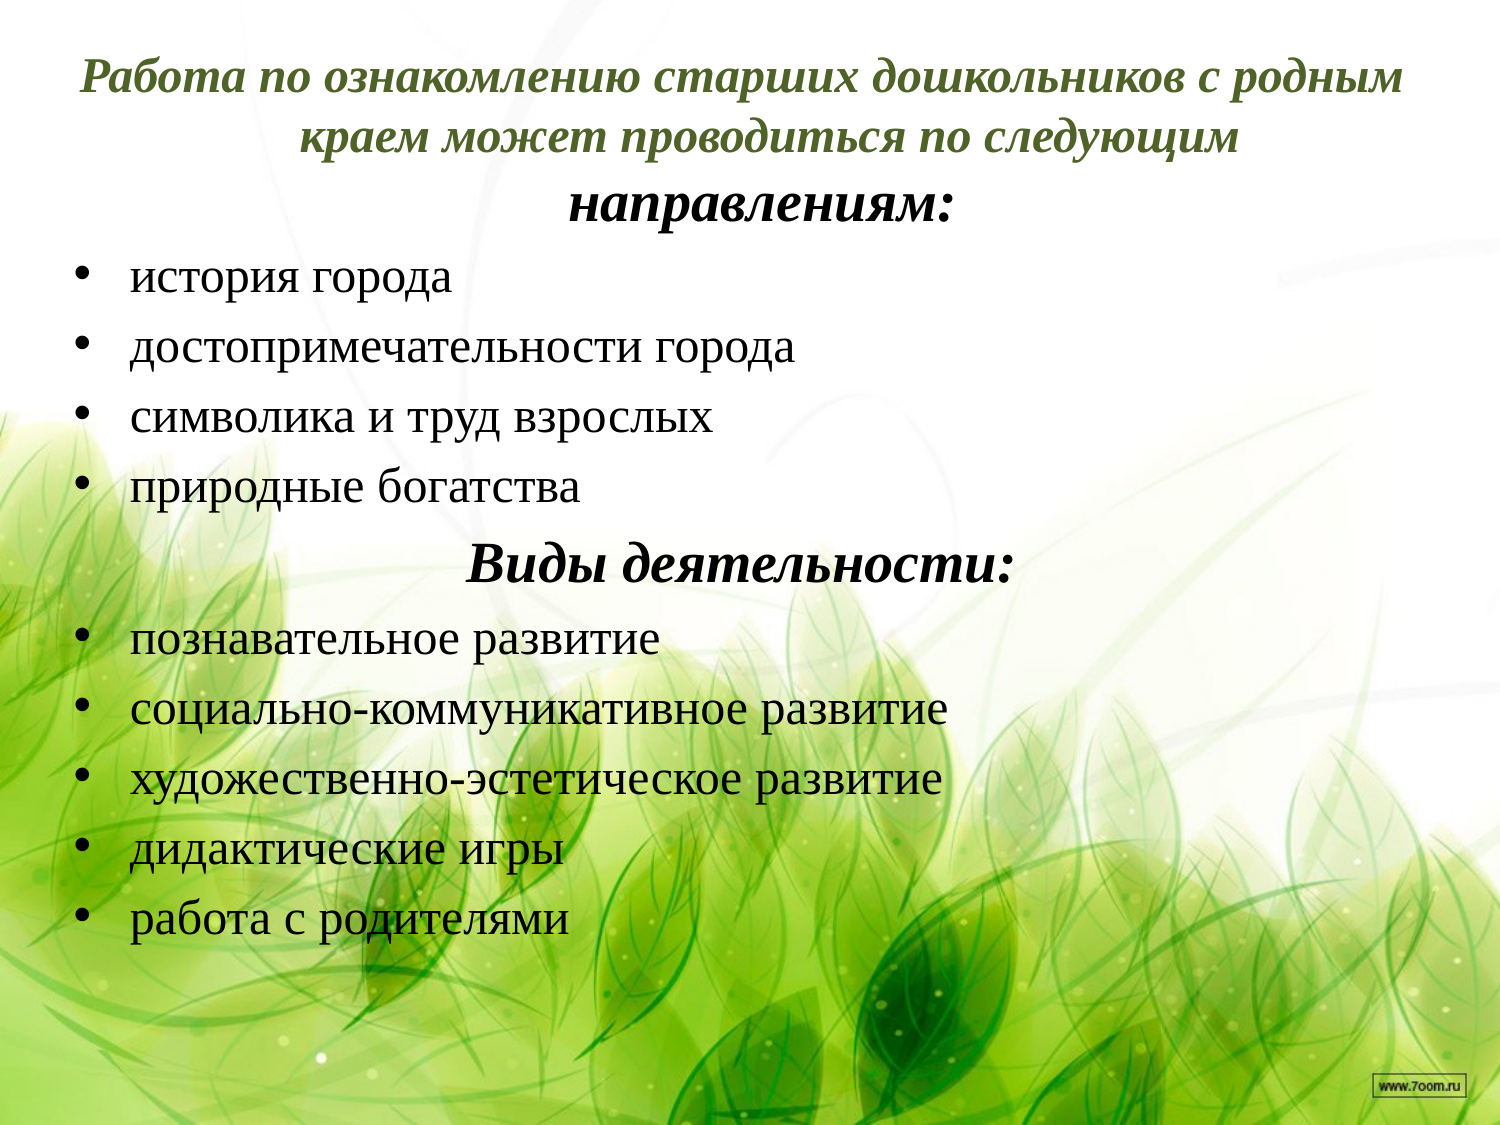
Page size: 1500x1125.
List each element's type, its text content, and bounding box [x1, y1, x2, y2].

picture [0, 0, 1500, 1125]
list Работа по ознакомлению старших дошкольников с родным краем может проводиться по следующим направлениям: история города достопримечательности города символика и труд взрослых природные богатства Виды деятельности: познавательное развитие социально-коммуникативное развитие художественно-эстетическое развитие дидактические игры работа с родителями [58, 35, 1425, 1005]
